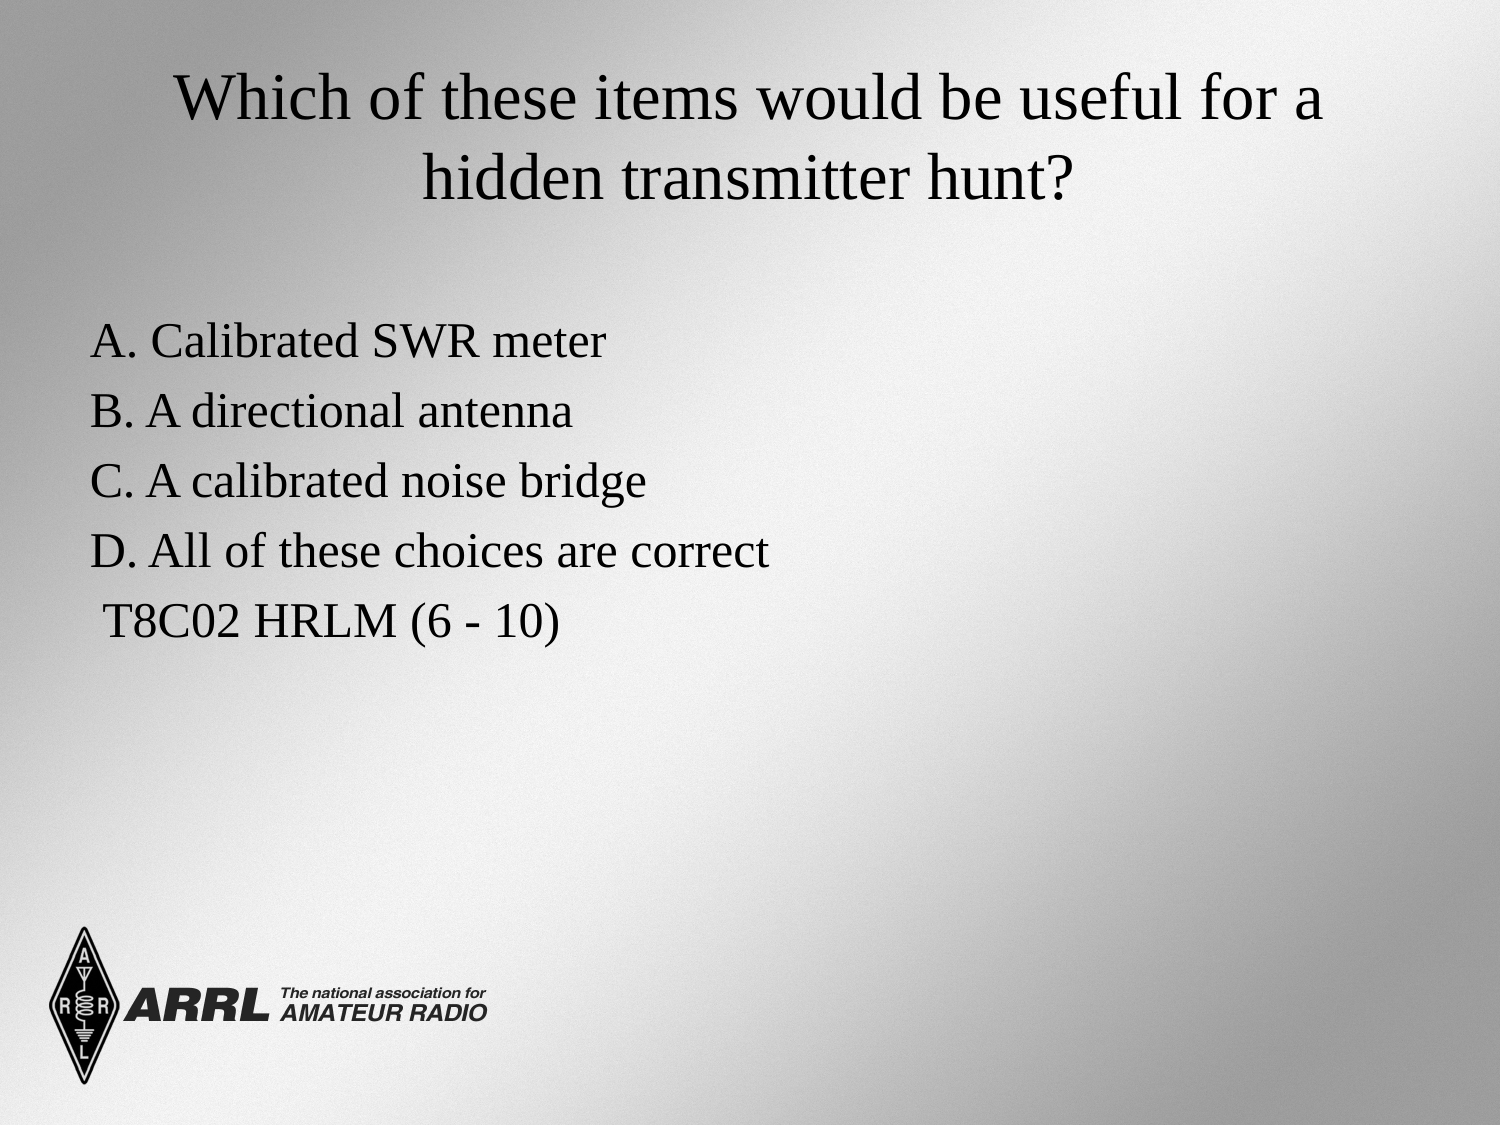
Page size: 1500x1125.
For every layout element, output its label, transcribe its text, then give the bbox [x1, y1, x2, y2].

title Which of these items would be useful for a hidden transmitter hunt? [75, 45, 1425, 233]
list A. Calibrated SWR meter B. A directional antenna C. A calibrated noise bridge D. All of these choices are correct T8C02 HRLM (6 - 10) [75, 299, 1425, 1005]
picture [0, 0, 1500, 1125]
